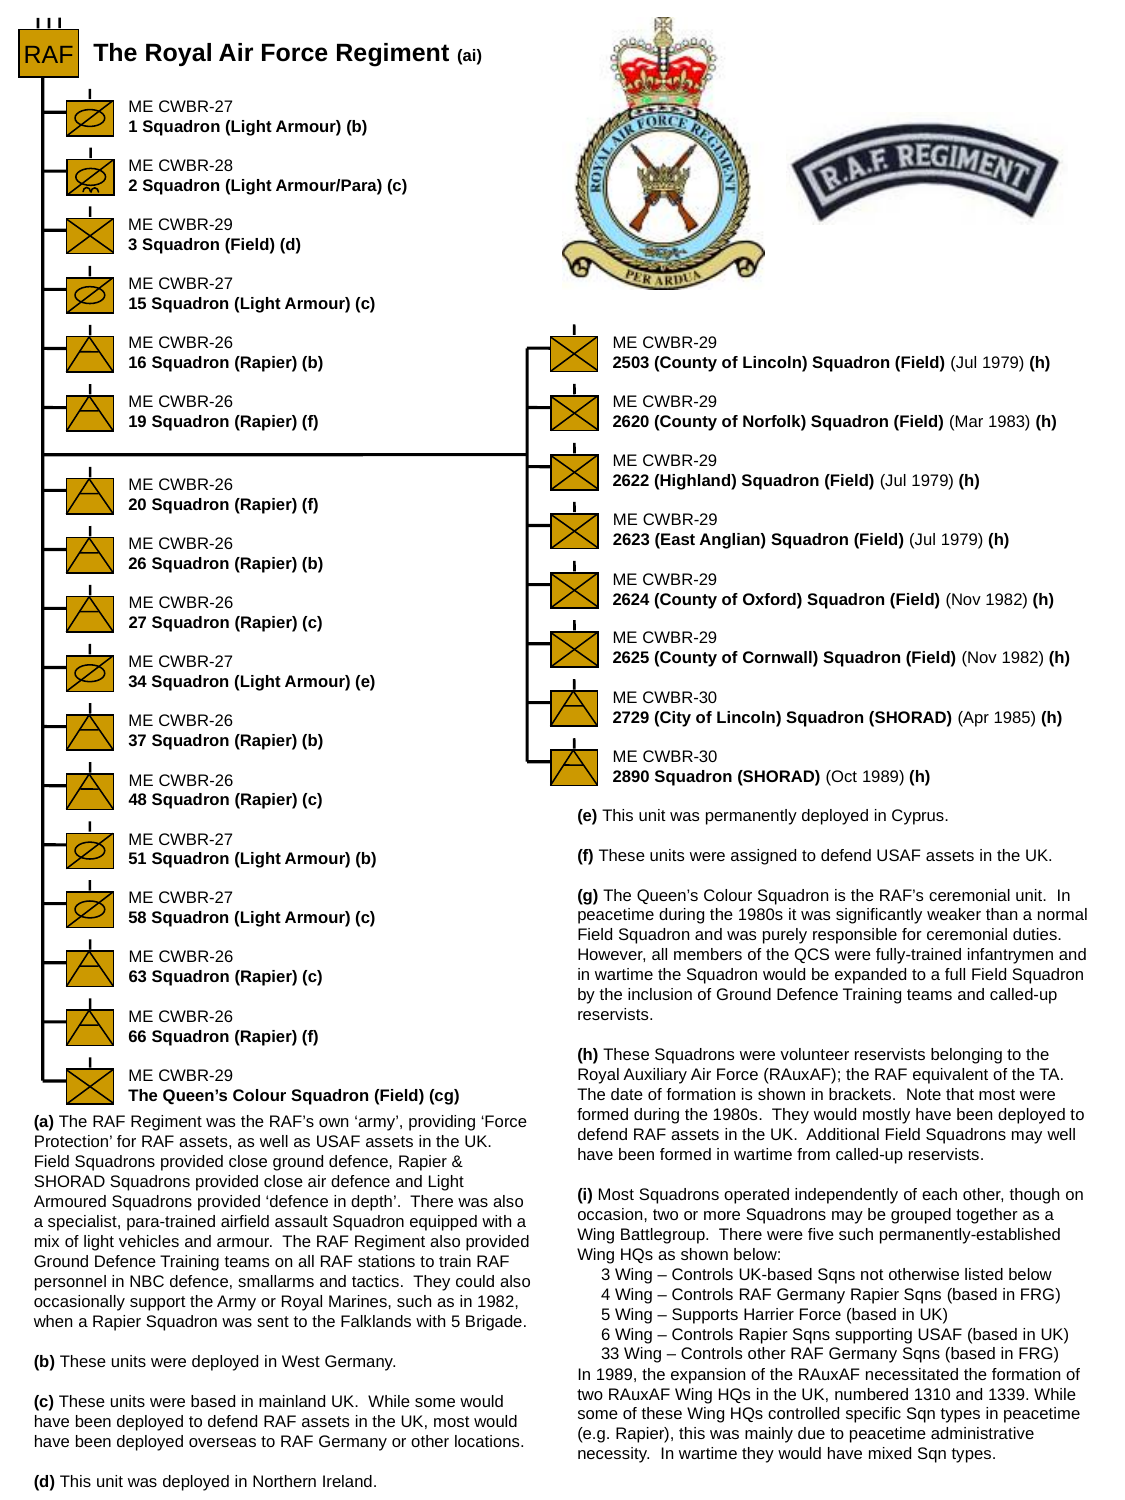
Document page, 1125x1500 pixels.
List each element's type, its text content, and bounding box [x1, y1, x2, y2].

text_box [550, 513, 598, 549]
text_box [550, 631, 598, 667]
text_box ME CWBR-29 2624 (County of Oxford) Squadron (Field) (Nov 1982) (h) [597, 560, 1069, 616]
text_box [550, 454, 598, 490]
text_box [66, 277, 114, 314]
text_box RAF [19, 29, 79, 77]
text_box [66, 537, 114, 574]
text_box ME CWBR-29 2503 (County of Lincoln) Squadron (Field) (Jul 1979) (h) [597, 324, 1066, 380]
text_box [66, 336, 114, 373]
text_box ME CWBR-26 48 Squadron (Rapier) (c) [113, 761, 338, 817]
text_box ME CWBR-26 63 Squadron (Rapier) (c) [113, 938, 338, 994]
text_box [550, 395, 598, 431]
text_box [67, 159, 115, 197]
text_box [66, 1010, 114, 1046]
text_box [550, 749, 598, 786]
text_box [66, 218, 114, 254]
text_box ME CWBR-29 2620 (County of Norfolk) Squadron (Field) (Mar 1983) (h) [597, 383, 1072, 439]
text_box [66, 1069, 114, 1105]
picture [786, 112, 1068, 225]
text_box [66, 773, 114, 810]
text_box ME CWBR-26 16 Squadron (Rapier) (b) [113, 324, 339, 380]
text_box ME CWBR-27 58 Squadron (Light Armour) (c) [113, 879, 392, 935]
text_box ME CWBR-29 The Queen’s Colour Squadron (Field) (cg) [113, 1056, 475, 1103]
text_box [66, 714, 114, 751]
text_box ME CWBR-27 51 Squadron (Light Armour) (b) [113, 821, 392, 876]
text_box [66, 395, 114, 432]
text_box ME CWBR-29 3 Squadron (Field) (d) [113, 206, 317, 262]
text_box ME CWBR-26 26 Squadron (Rapier) (b) [113, 525, 339, 581]
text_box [66, 655, 114, 692]
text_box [66, 950, 114, 987]
text_box The Royal Air Force Regiment (ai) [78, 29, 497, 75]
text_box ME CWBR-29 2623 (East Anglian) Squadron (Field) (Jul 1979) (h) [598, 501, 1025, 557]
text_box ME CWBR-29 2622 (Highland) Squadron (Field) (Jul 1979) (h) [597, 442, 995, 498]
text_box ME CWBR-30 2729 (City of Lincoln) Squadron (SHORAD) (Apr 1985) (h) [597, 679, 1078, 734]
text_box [550, 690, 598, 727]
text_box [37, 17, 60, 29]
text_box ME CWBR-28 2 Squadron (Light Armour/Para) (c) [113, 147, 423, 202]
picture [562, 17, 765, 290]
text_box ME CWBR-26 27 Squadron (Rapier) (c) [113, 584, 338, 640]
text_box ME CWBR-26 20 Squadron (Rapier) (f) [113, 466, 334, 522]
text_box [66, 892, 114, 928]
text_box ME CWBR-27 34 Squadron (Light Armour) (e) [113, 643, 392, 699]
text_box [66, 833, 114, 869]
text_box ME CWBR-30 2890 Squadron (SHORAD) (Oct 1989) (h) [597, 738, 946, 793]
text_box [66, 100, 114, 137]
text_box ME CWBR-26 19 Squadron (Rapier) (f) [113, 383, 334, 439]
text_box (a) The RAF Regiment was the RAF’s own ‘army’, providing ‘Force Protection’ for RAF assets, as well as USAF assets in the UK. Field Squadrons provided close ground defence, Rapier & SHORAD Squadrons provided close air defence and Light Armoured Squadrons provided ‘defence in depth’. There was also a specialist, para-trained airfield assault Squadron equipped with a mix of light vehicles and armour. The RAF Regiment also provided Ground Defence Training teams on all RAF stations to train RAF personnel in NBC defence, smallarms and tactics. They could also occasionally support the Army or Royal Marines, such as in 1982, when a Rapier Squadron was sent to the Falklands with 5 Brigade. (b) These units were deployed in West Germany. (c) These units were based in mainland UK. While some would have been deployed to defend RAF assets in the UK, most would have been deployed overseas to RAF Germany or other locations. (d) This unit was deployed in Northern Ireland. [19, 1103, 551, 1498]
text_box ME CWBR-27 1 Squadron (Light Armour) (b) [113, 88, 383, 144]
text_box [66, 596, 114, 632]
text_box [550, 336, 598, 372]
text_box ME CWBR-26 37 Squadron (Rapier) (b) [113, 702, 339, 758]
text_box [66, 478, 114, 514]
text_box ME CWBR-27 15 Squadron (Light Armour) (c) [113, 265, 392, 321]
text_box ME CWBR-29 2625 (County of Cornwall) Squadron (Field) (Nov 1982) (h) [597, 620, 1085, 675]
text_box (e) This unit was permanently deployed in Cyprus. (f) These units were assigned to defend USAF assets in the UK. (g) The Queen’s Colour Squadron is the RAF’s ceremonial unit. In peacetime during the 1980s it was significantly weaker than a normal Field Squadron and was purely responsible for ceremonial duties. However, all members of the QCS were fully-trained infantrymen and in wartime the Squadron would be expanded to a full Field Squadron by the inclusion of Ground Defence Training teams and called-up reservists. (h) These Squadrons were volunteer reservists belonging to the Royal Auxiliary Air Force (RAuxAF); the RAF equivalent of the TA. The date of formation is shown in brackets. Note that most were formed during the 1980s. They would mostly have been deployed to defend RAF assets in the UK. Additional Field Squadrons may well have been formed in wartime from called-up reservists. (i) Most Squadrons operated independently of each other, though on occasion, two or more Squadrons may be grouped together as a Wing Battlegroup. There were five such permanently-established Wing HQs as shown below: 3 Wing – Controls UK-based Sqns not otherwise listed below 4 Wing – Controls RAF Germany Rapier Sqns (based in FRG) 5 Wing – Supports Harrier Force (based in UK) 6 Wing – Controls Rapier Sqns supporting USAF (based in UK) 33 Wing – Controls other RAF Germany Sqns (based in FRG) In 1989, the expansion of the RAuxAF necessitated the formation of two RAuxAF Wing HQs in the UK, numbered 1310 and 1339. While some of these Wing HQs controlled specific Sqn types in peacetime (e.g. Rapier), this was mainly due to peacetime administrative necessity. In wartime they would have mixed Sqn types. [562, 797, 1106, 1471]
text_box ME CWBR-26 66 Squadron (Rapier) (f) [113, 998, 334, 1053]
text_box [550, 572, 598, 608]
